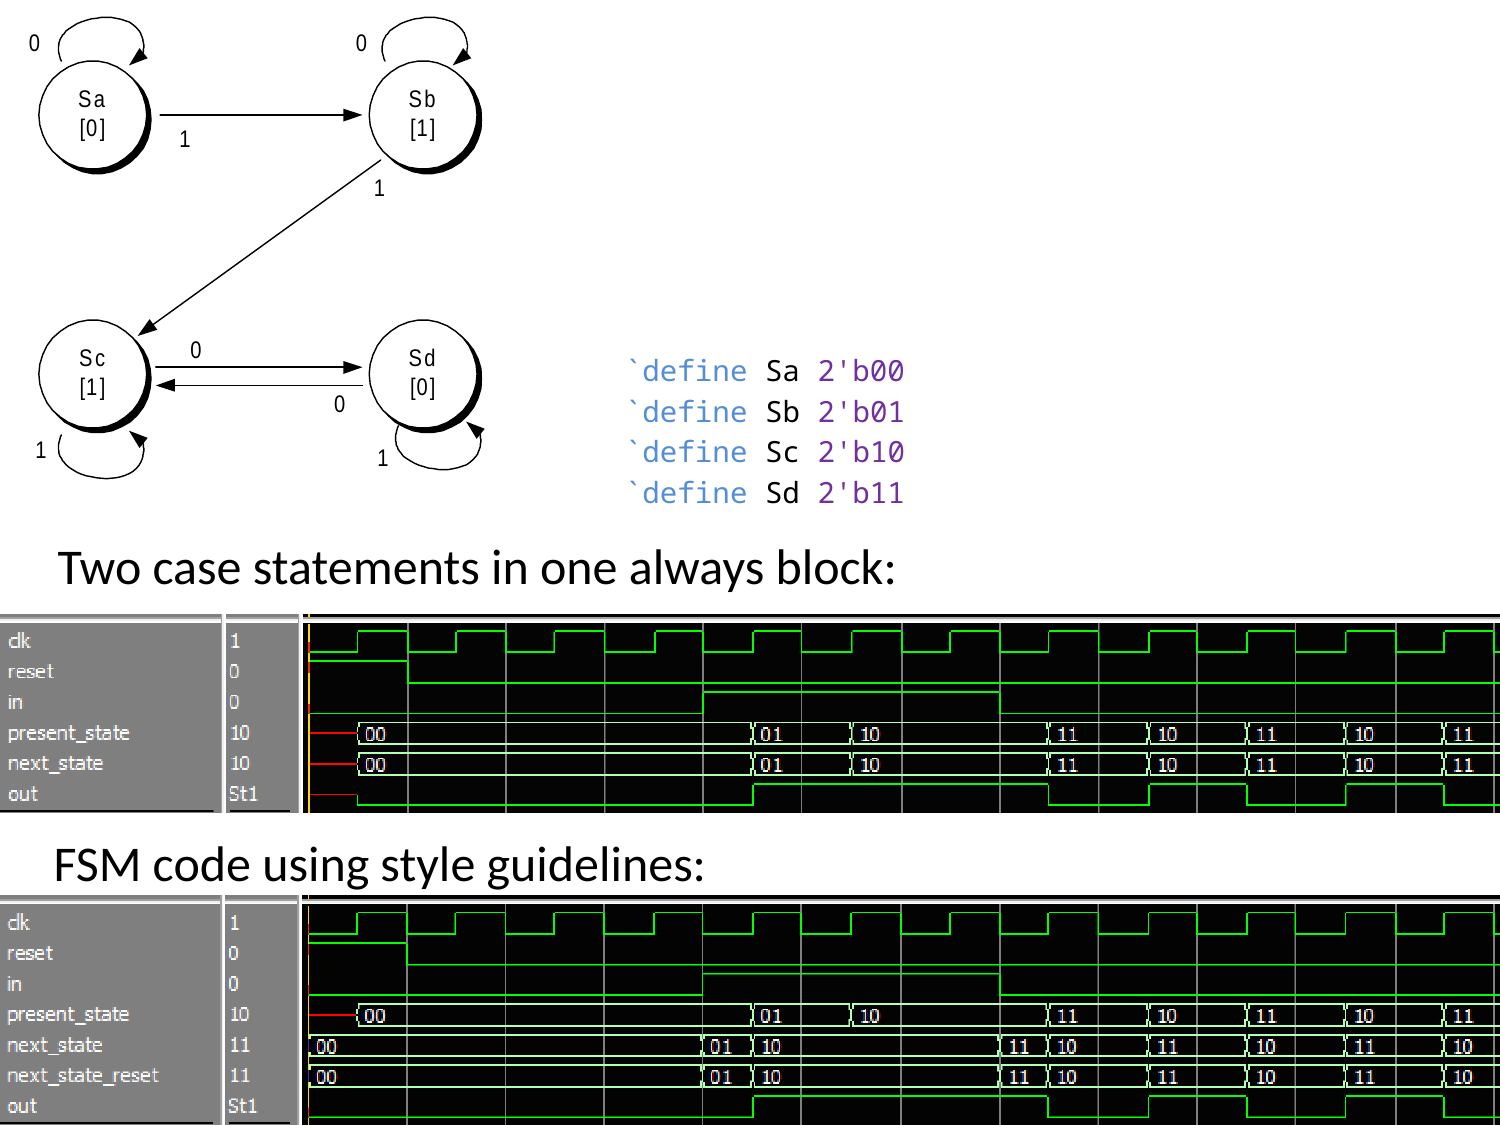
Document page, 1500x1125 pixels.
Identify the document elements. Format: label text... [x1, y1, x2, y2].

text_box FSM code using style guidelines: [38, 824, 722, 894]
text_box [0, 7, 491, 488]
text_box `define Sa 2'b00 `define Sb 2'b01 `define Sc 2'b10 `define Sd 2'b11 [575, 344, 1075, 562]
picture [0, 895, 1500, 1125]
picture [0, 614, 1500, 813]
text_box Two case statements in one always block: [42, 527, 913, 602]
